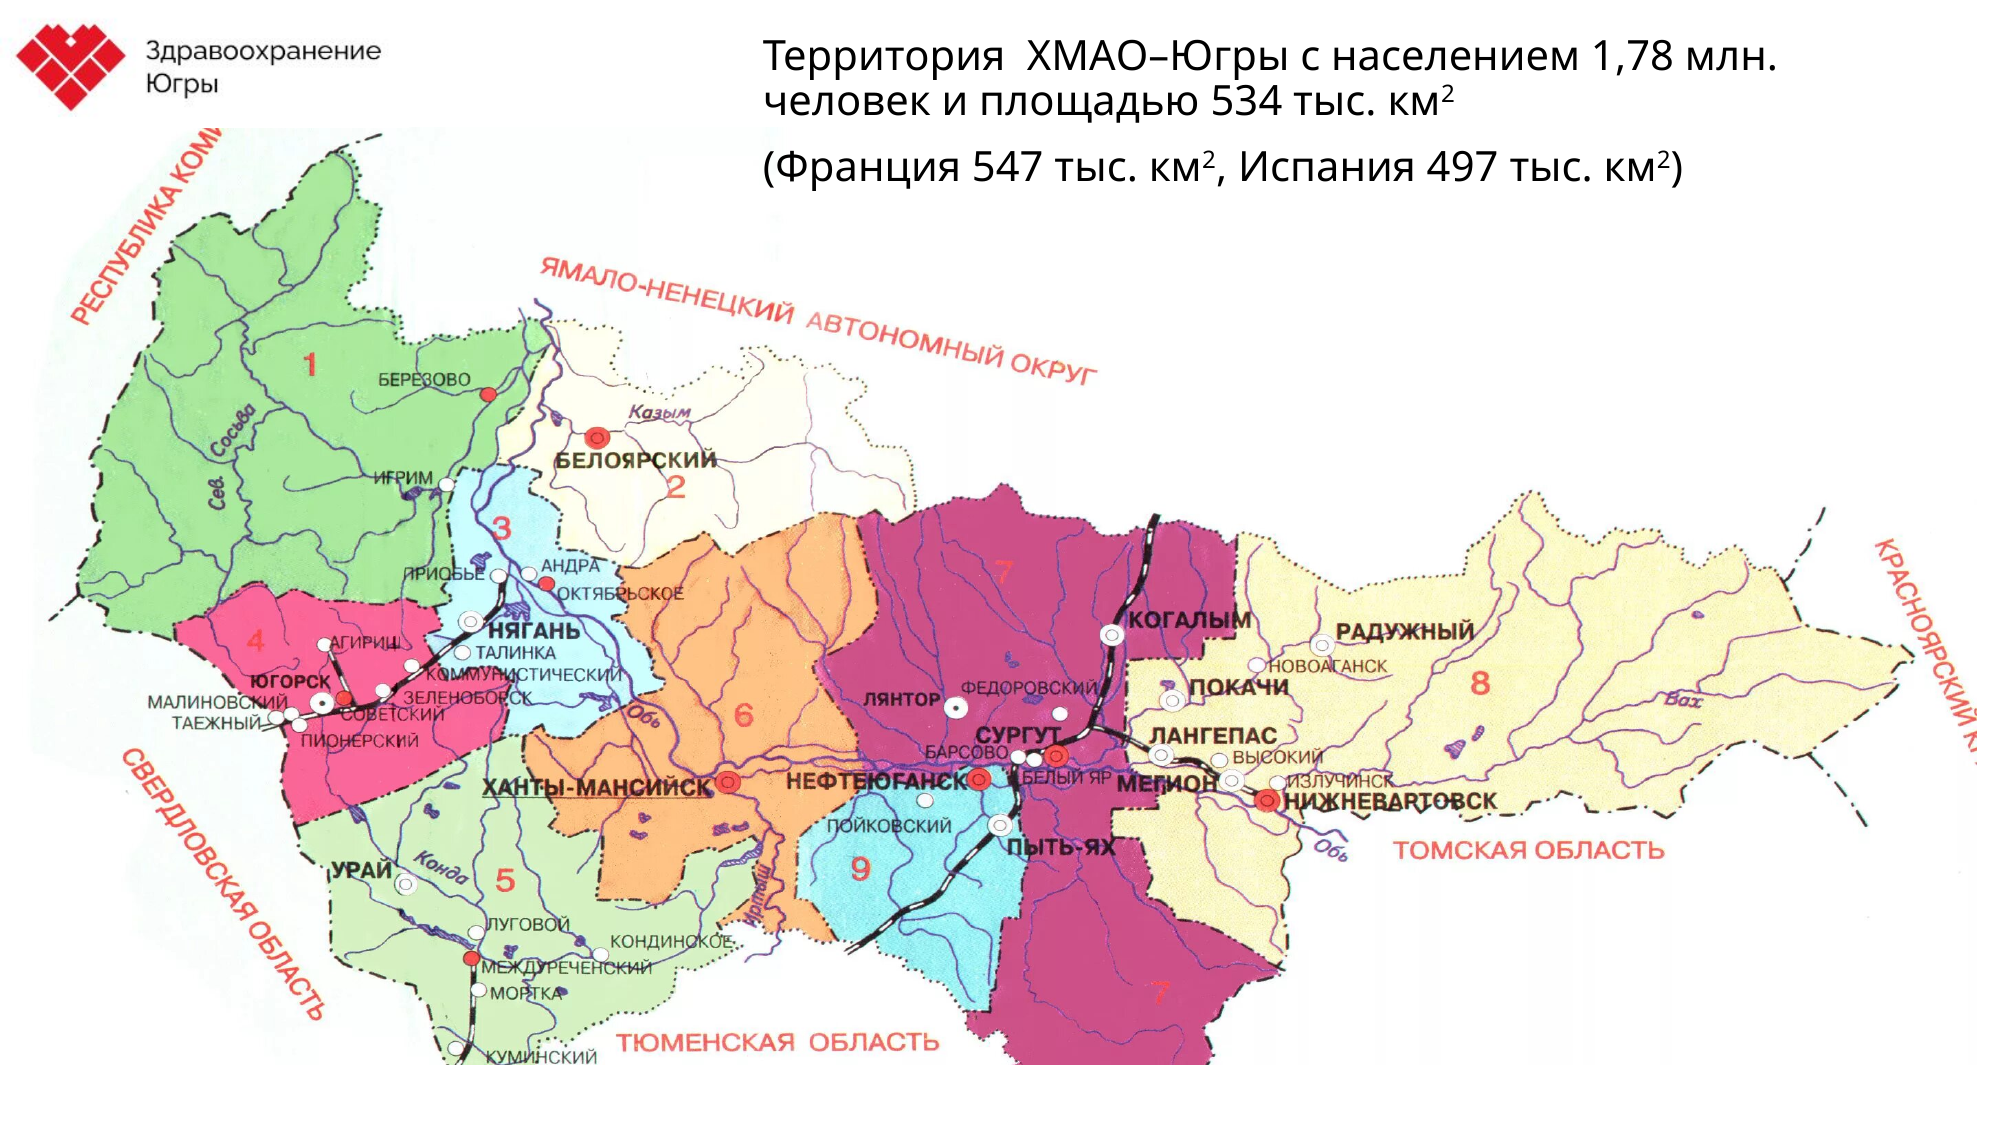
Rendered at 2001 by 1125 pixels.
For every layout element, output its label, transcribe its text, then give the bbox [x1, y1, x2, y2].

list Территория ХМАО–Югры с населением 1,78 млн. человек и площадью 534 тыс. км2 (Франция 547 тыс. км2, Испания 497 тыс. км2) [747, 26, 1958, 127]
picture [0, 0, 1977, 1065]
